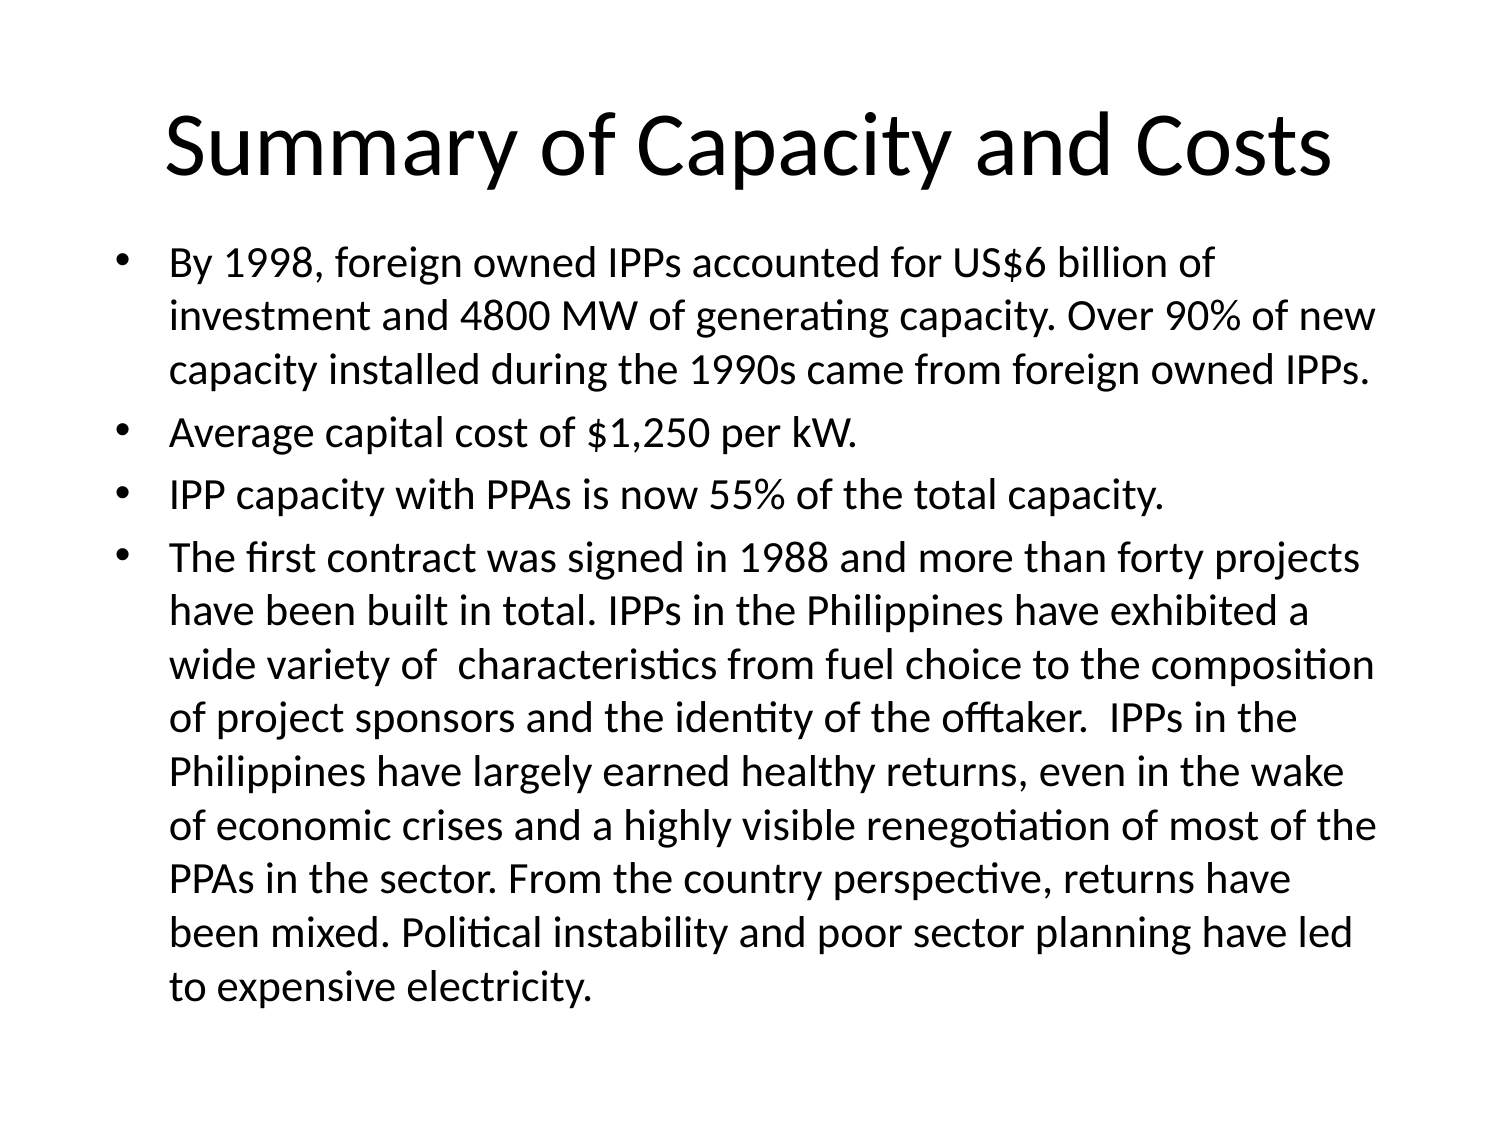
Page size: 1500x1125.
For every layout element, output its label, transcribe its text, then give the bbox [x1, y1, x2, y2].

title Summary of Capacity and Costs [75, 45, 1425, 233]
list By 1998, foreign owned IPPs accounted for US$6 billion of investment and 4800 MW of generating capacity. Over 90% of new capacity installed during the 1990s came from foreign owned IPPs. Average capital cost of $1,250 per kW. IPP capacity with PPAs is now 55% of the total capacity. The first contract was signed in 1988 and more than forty projects have been built in total. IPPs in the Philippines have exhibited a wide variety of characteristics from fuel choice to the composition of project sponsors and the identity of the offtaker. IPPs in the Philippines have largely earned healthy returns, even in the wake of economic crises and a highly visible renegotiation of most of the PPAs in the sector. From the country perspective, returns have been mixed. Political instability and poor sector planning have led to expensive electricity. [99, 224, 1400, 1050]
